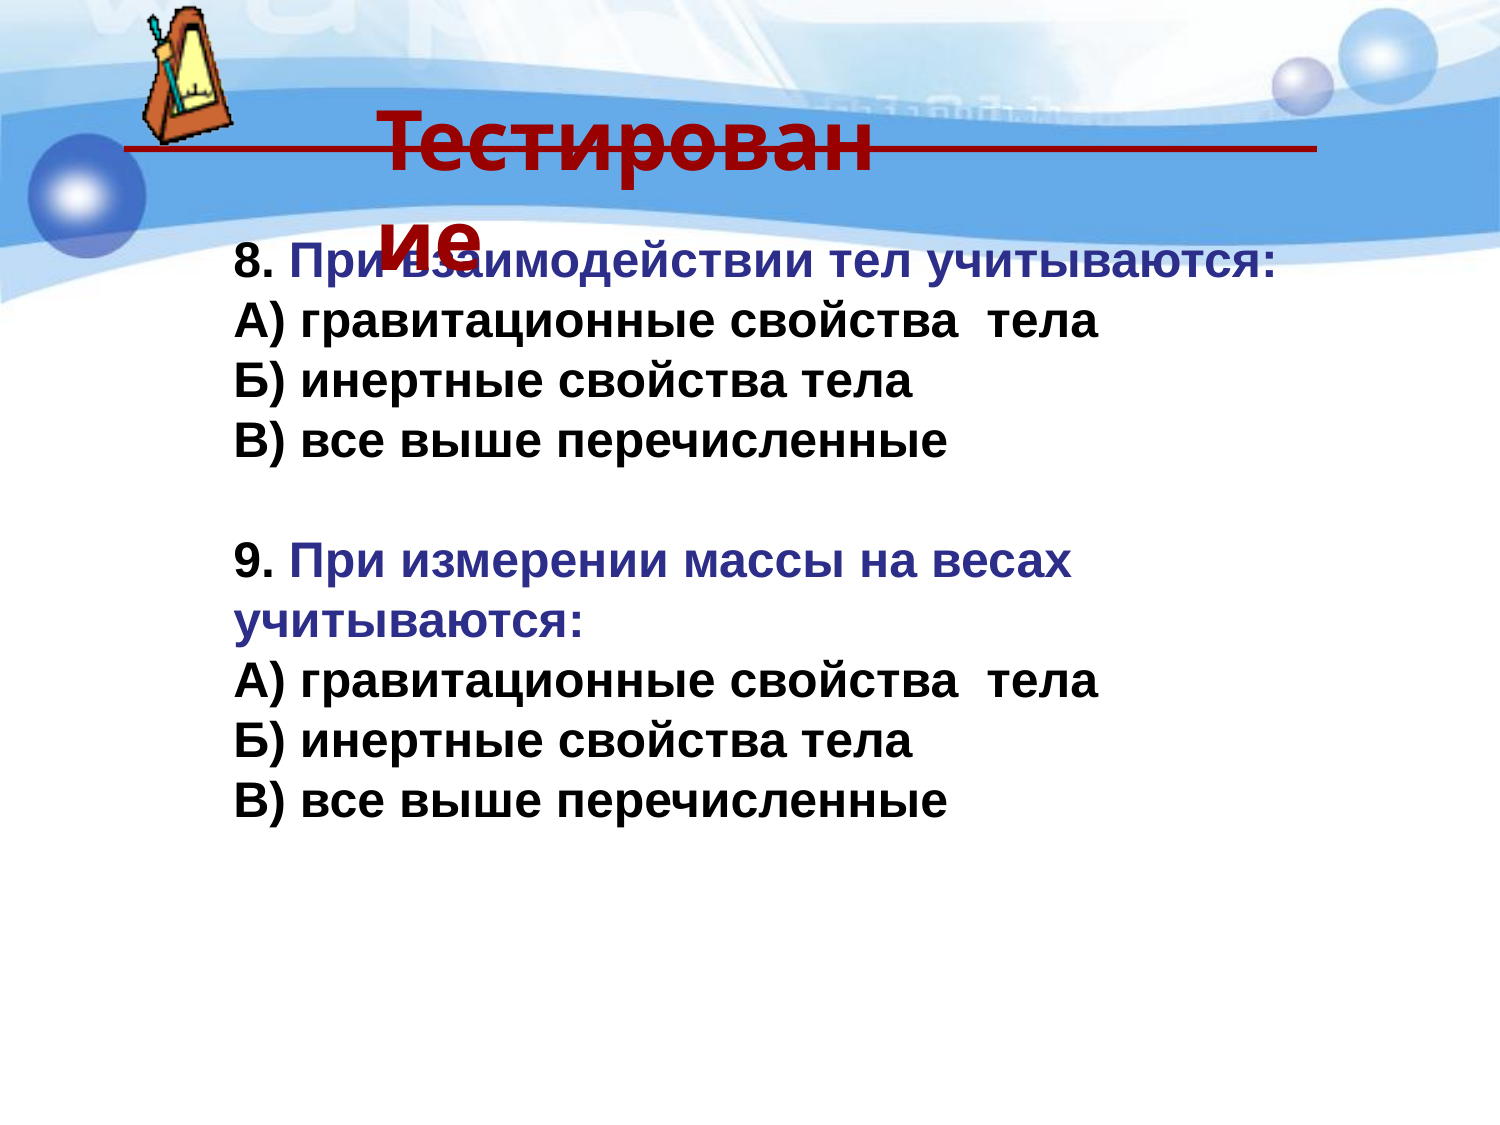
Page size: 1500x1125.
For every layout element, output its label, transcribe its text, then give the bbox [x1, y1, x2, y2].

text_box 8. При взаимодействии тел учитываются: А) гравитационные свойства тела Б) инертные свойства тела В) все выше перечисленные 9. При измерении массы на весах учитываются: А) гравитационные свойства тела Б) инертные свойства тела В) все выше перечисленные [218, 219, 1341, 955]
text_box Тестирование [360, 0, 892, 148]
picture [0, 0, 1500, 1125]
text_box Тестирование [360, 149, 892, 375]
